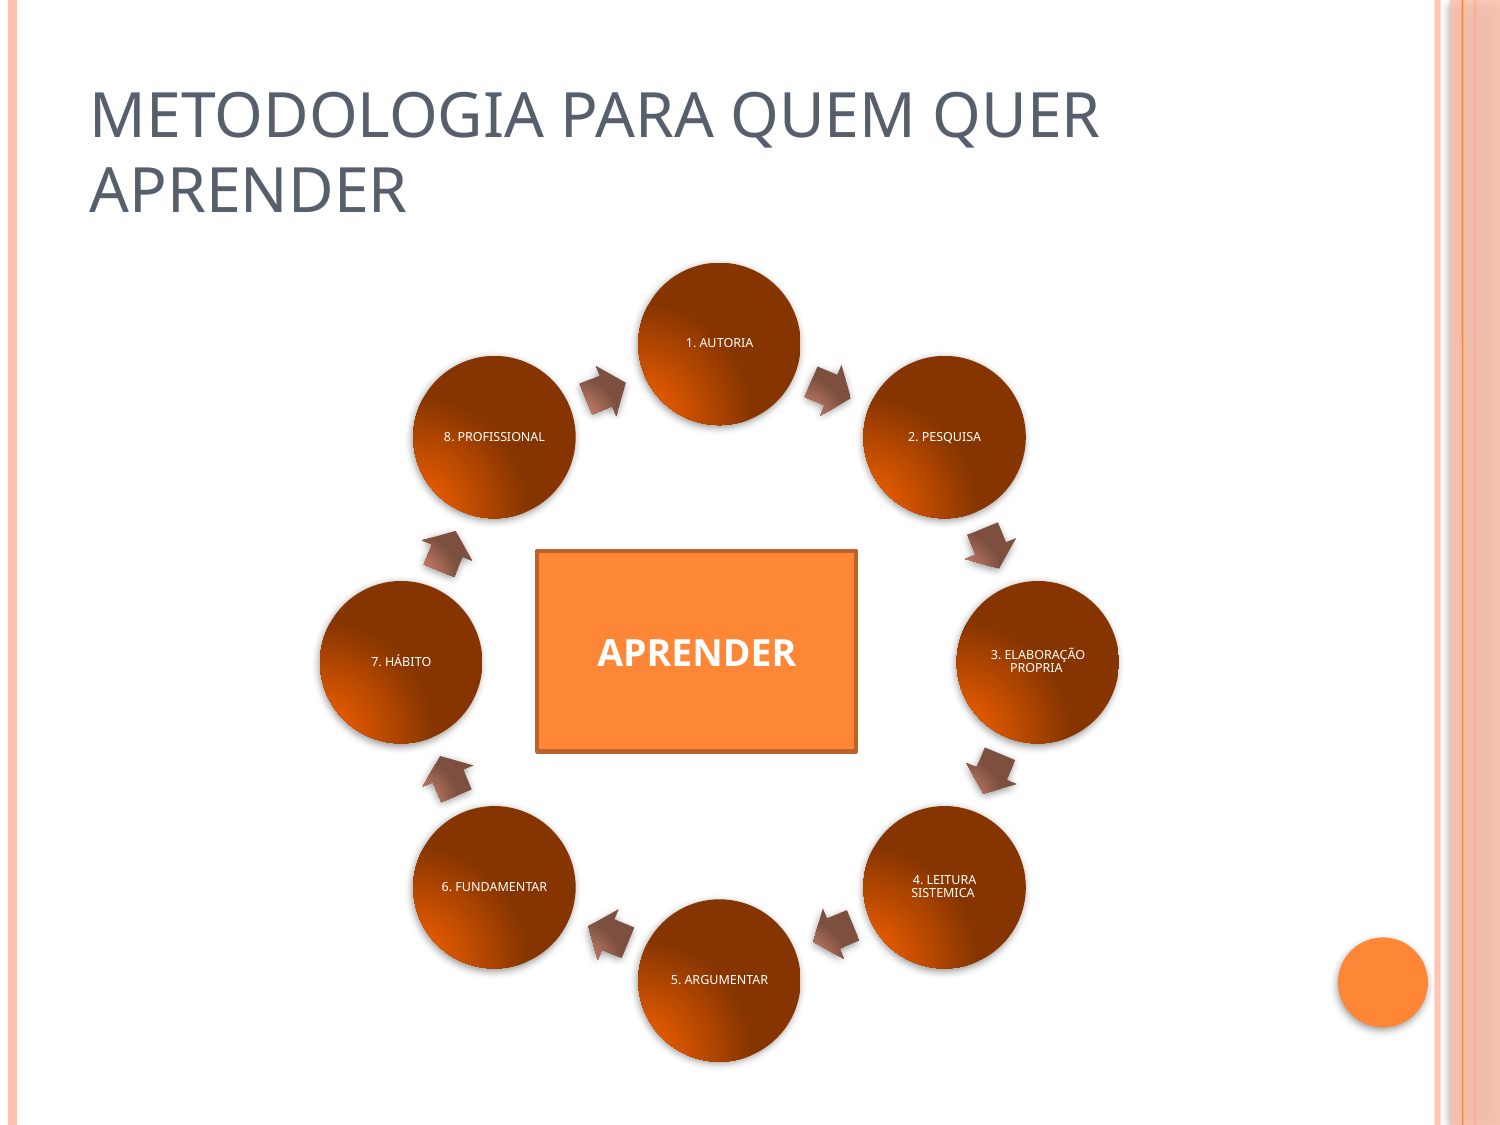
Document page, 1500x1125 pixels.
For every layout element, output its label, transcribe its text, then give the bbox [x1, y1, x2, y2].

title METODOLOGIA PARA QUEM QUER APRENDER [75, 45, 1300, 233]
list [74, 261, 1365, 1063]
